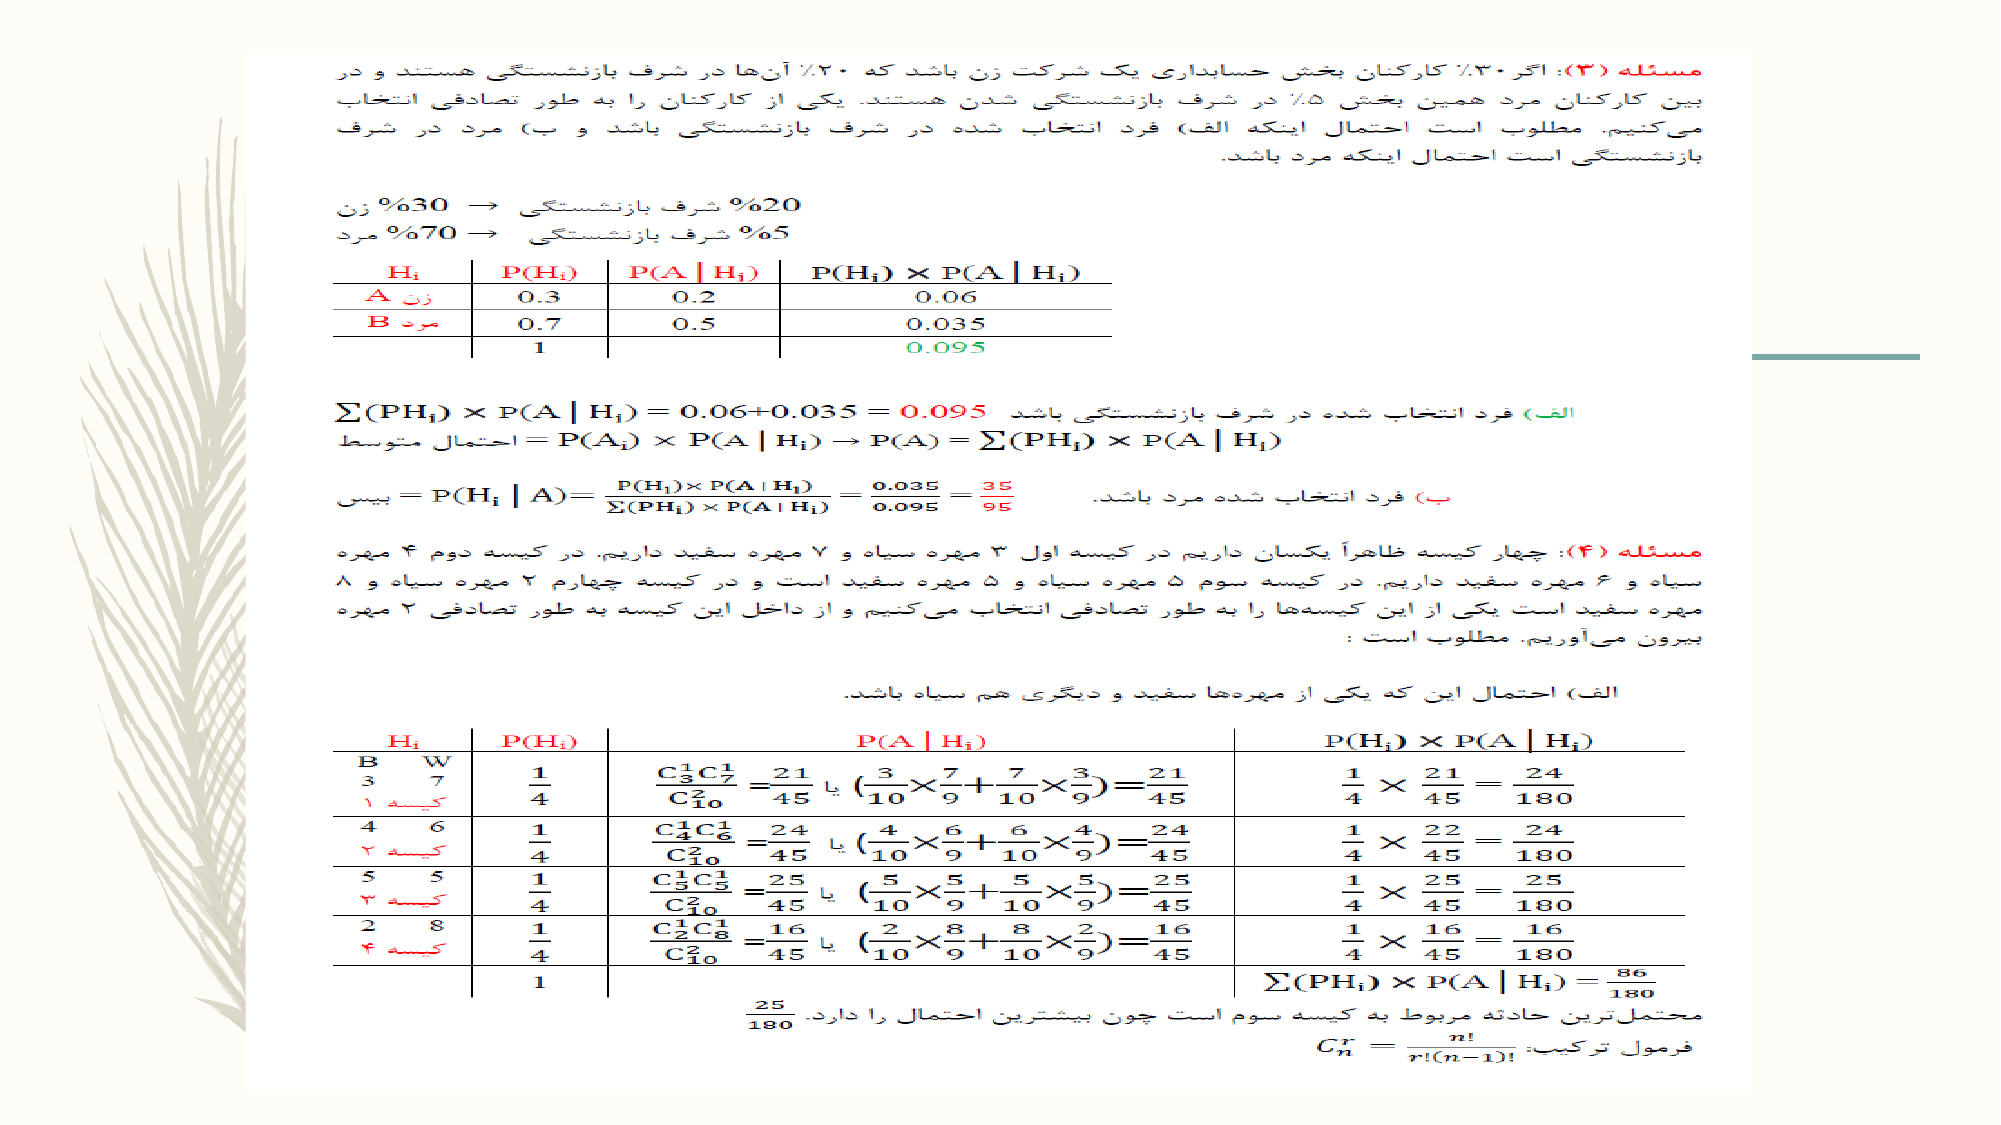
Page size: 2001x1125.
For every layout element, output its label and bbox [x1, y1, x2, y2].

list [245, 54, 1753, 1090]
